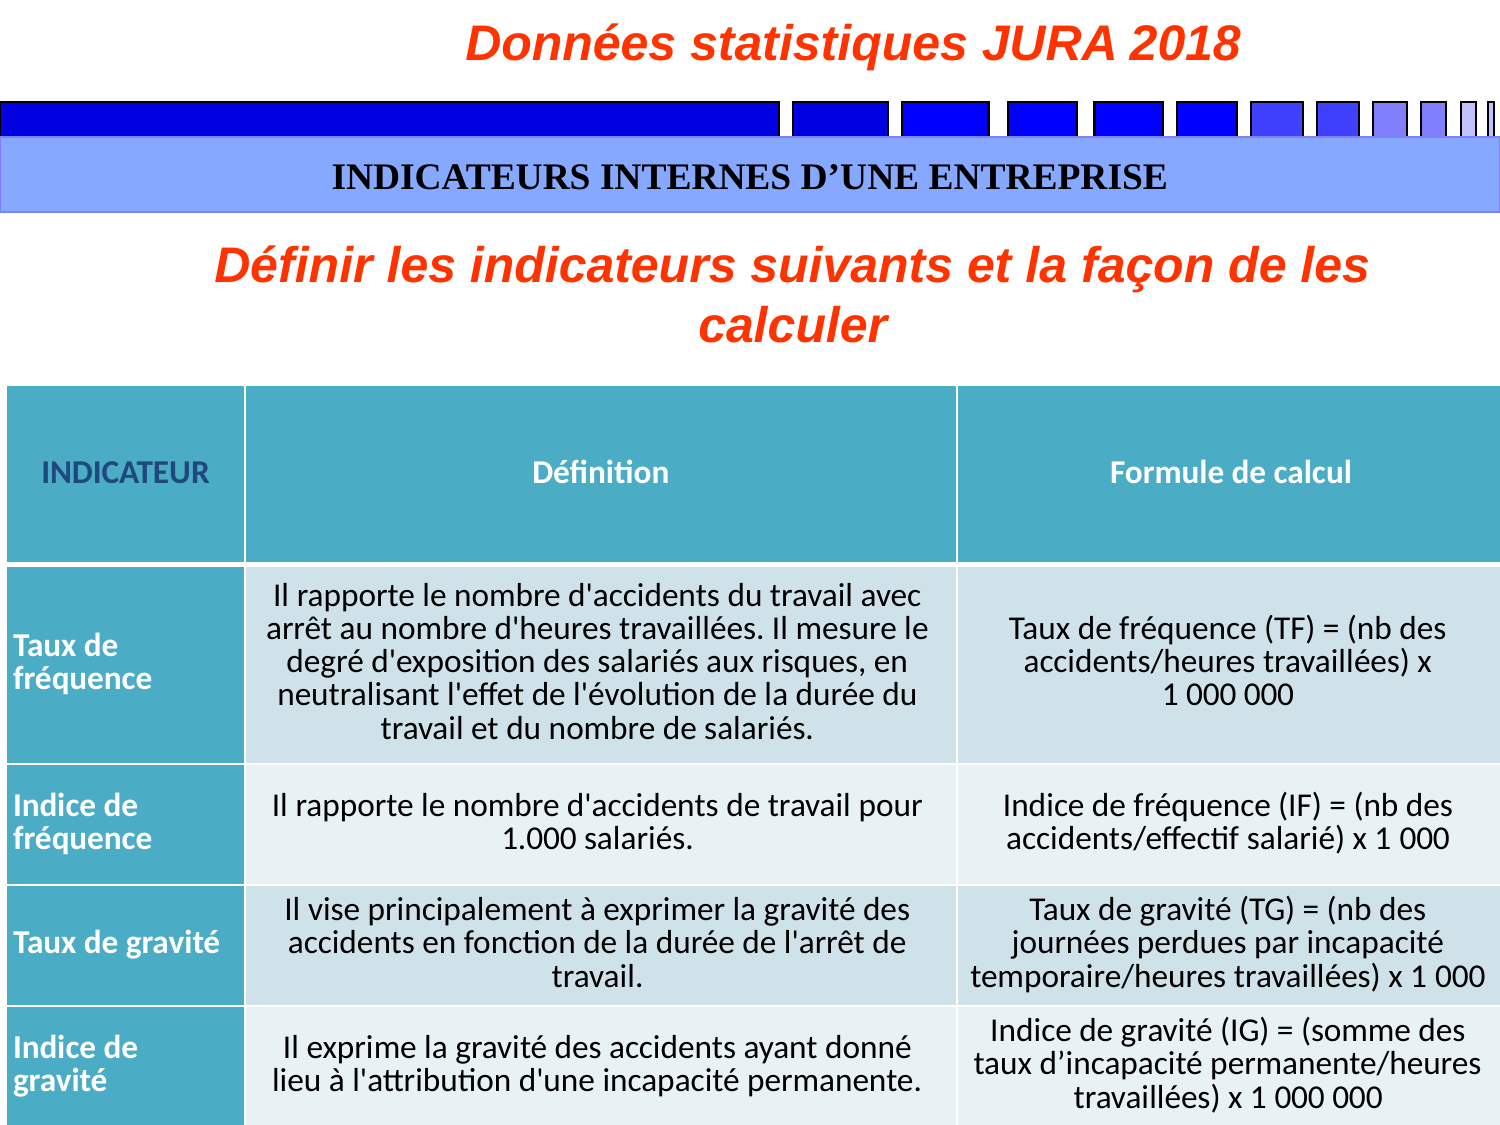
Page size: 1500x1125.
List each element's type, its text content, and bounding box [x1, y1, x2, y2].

table_cell Taux de gravité (TG) = (nb des journées perdues par incapacité temporaire/heures travaillées) x 1 000 [958, 886, 1500, 1005]
table_cell Taux de fréquence (TF) = (nb des accidents/heures travaillées) x 1 000 000 [958, 567, 1500, 763]
text_box INDICATEURS INTERNES D’UNE ENTREPRISE [0, 137, 1500, 213]
table_cell Taux de gravité [7, 886, 244, 1005]
table_cell Indice de fréquence (IF) = (nb des accidents/effectif salarié) x 1 000 [958, 765, 1500, 884]
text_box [0, 101, 1495, 140]
table_cell Il rapporte le nombre d'accidents du travail avec arrêt au nombre d'heures travaillées. Il mesure le degré d'exposition des salariés aux risques, en neutralisant l'effet de l'évolution de la durée du travail et du nombre de salariés. [246, 567, 956, 763]
table_header INDICATEUR [7, 386, 244, 562]
table_cell Indice de fréquence [7, 765, 244, 884]
table_cell Taux de fréquence [7, 567, 244, 763]
table_cell Indice de gravité (IG) = (somme des taux d’incapacité permanente/heures travaillées) x 1 000 000 [958, 1007, 1500, 1125]
table_header Formule de calcul [958, 386, 1500, 562]
table_cell Il vise principalement à exprimer la gravité des accidents en fonction de la durée de l'arrêt de travail. [246, 886, 956, 1005]
table_cell Il exprime la gravité des accidents ayant donné lieu à l'attribution d'une incapacité permanente. [246, 1007, 956, 1125]
table_cell Indice de gravité [7, 1007, 244, 1125]
table_header Définition [246, 386, 956, 562]
text_box Définir les indicateurs suivants et la façon de les calculer [169, 225, 1416, 361]
table_cell Il rapporte le nombre d'accidents de travail pour 1.000 salariés. [246, 765, 956, 884]
text_box Données statistiques JURA 2018 [230, 3, 1477, 78]
